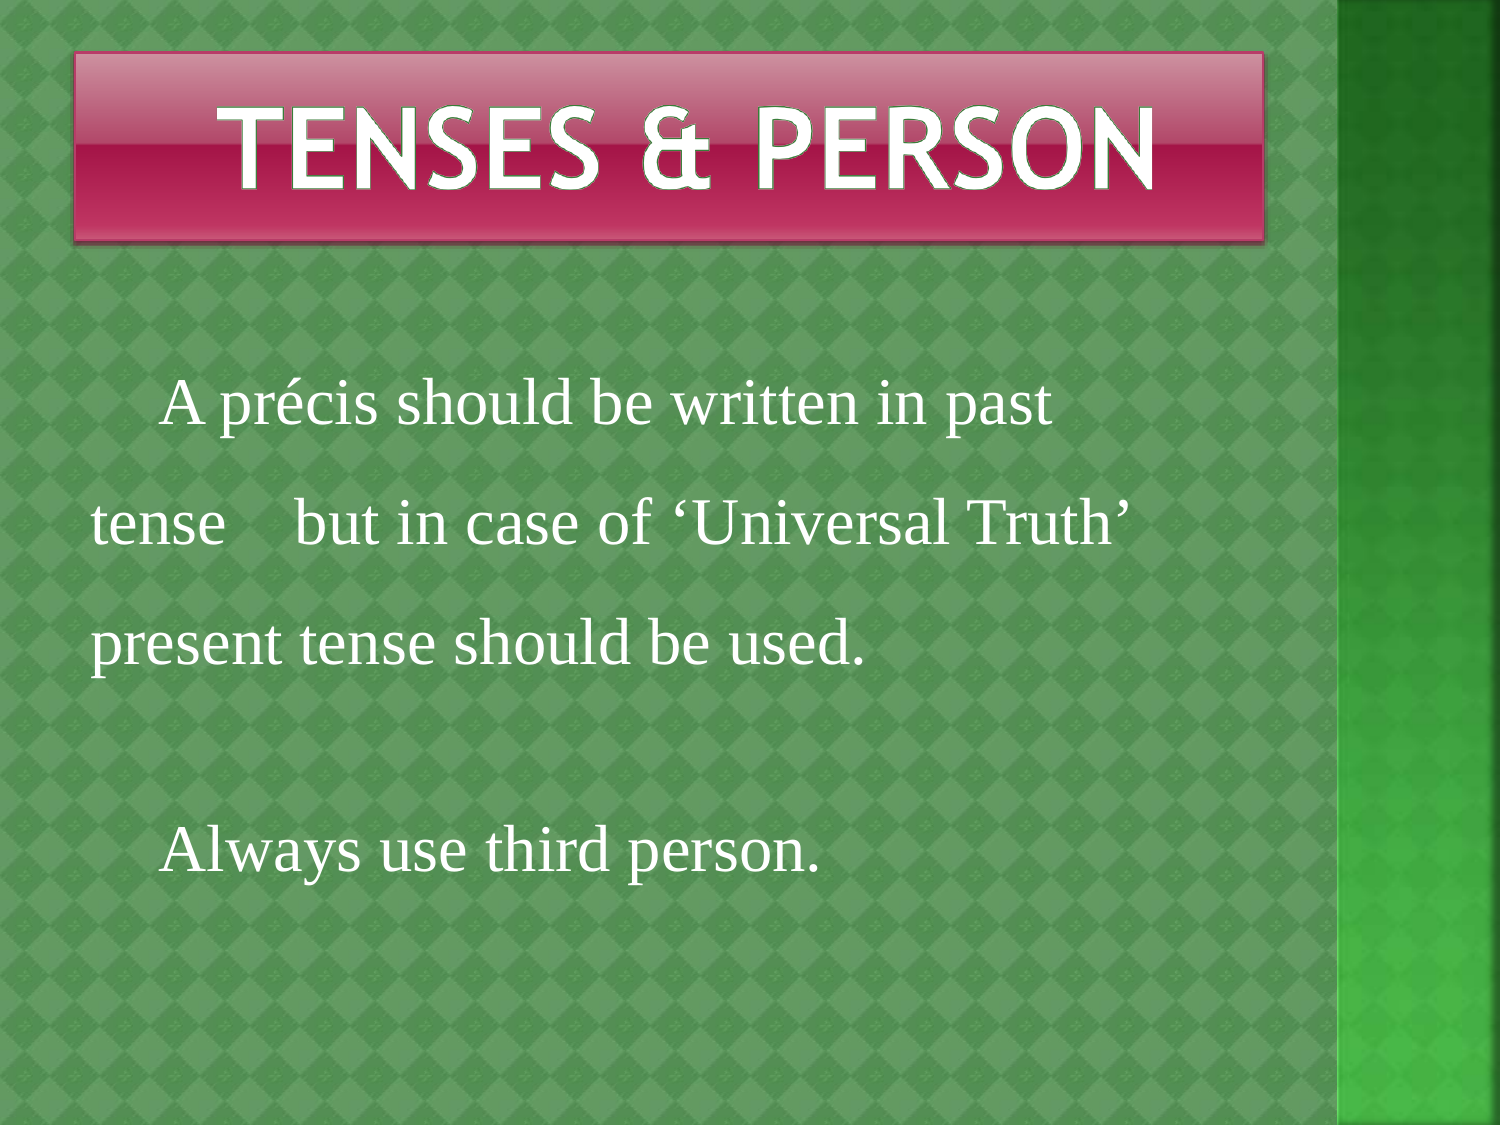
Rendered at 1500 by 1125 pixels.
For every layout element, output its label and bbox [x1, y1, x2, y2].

text_box [0, 0, 1500, 1125]
